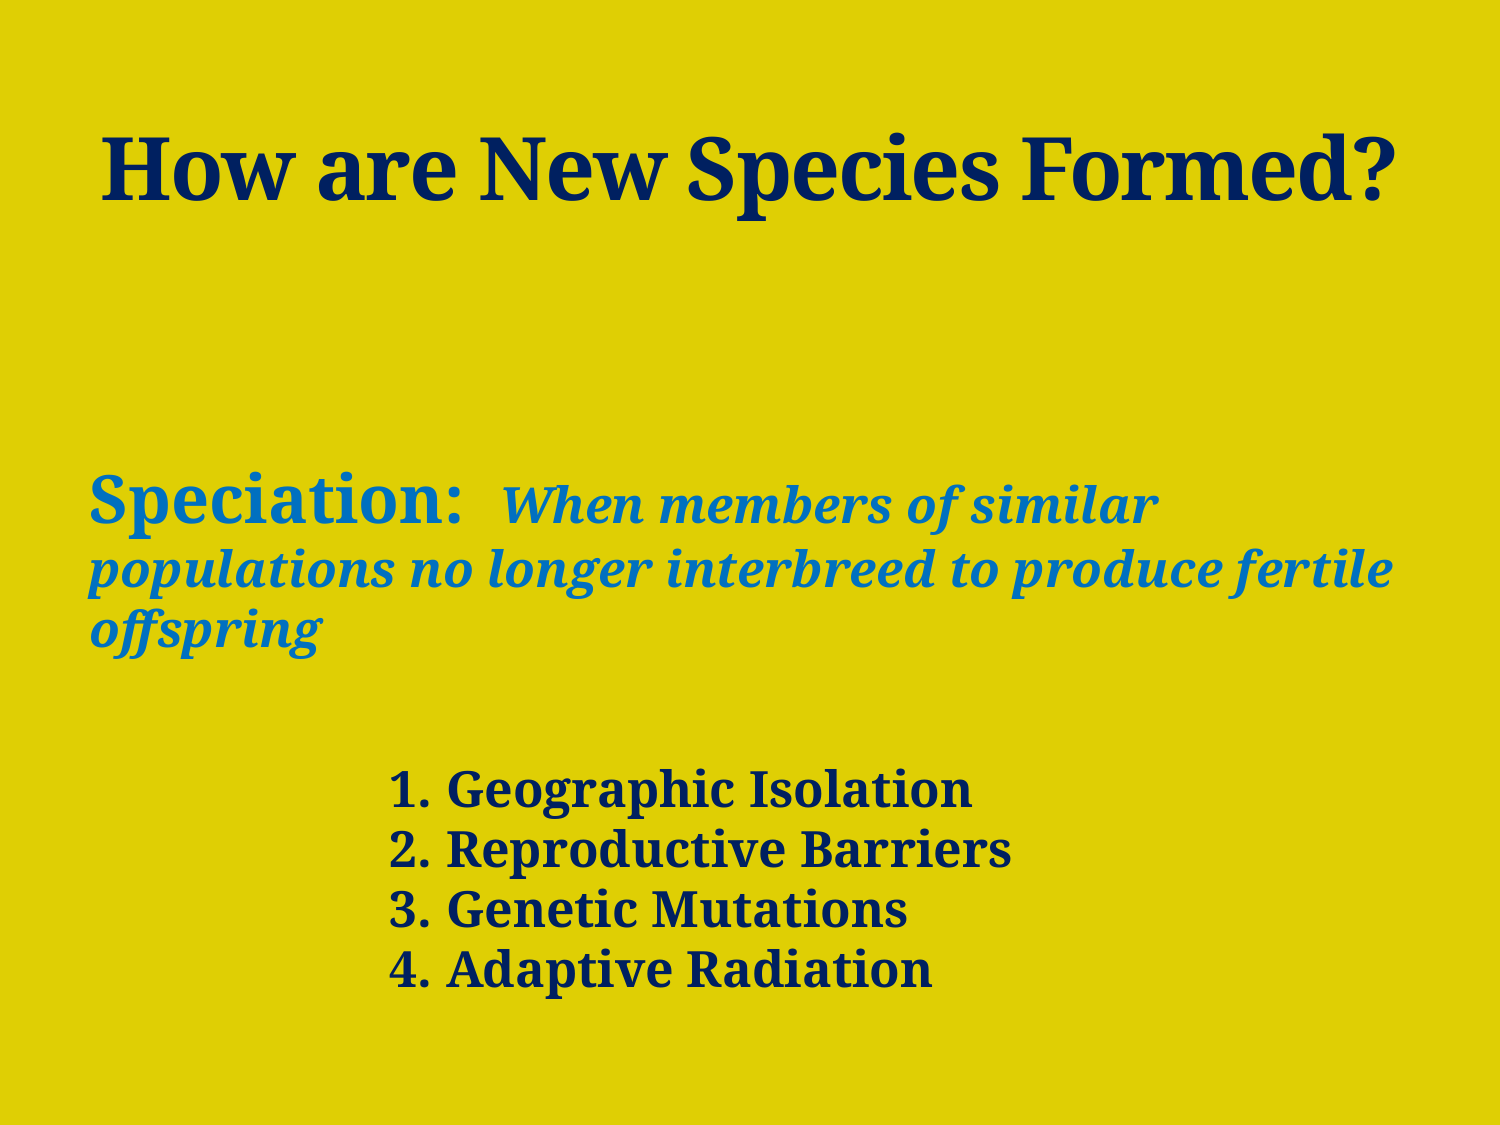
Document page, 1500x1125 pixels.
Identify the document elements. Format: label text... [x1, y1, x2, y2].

title How are New Species Formed? [74, 24, 1425, 225]
text_box Geographic Isolation Reproductive Barriers Genetic Mutations Adaptive Radiation [374, 749, 1063, 1005]
text_box Speciation: When members of similar populations no longer interbreed to produce fertile offspring [74, 449, 1438, 665]
